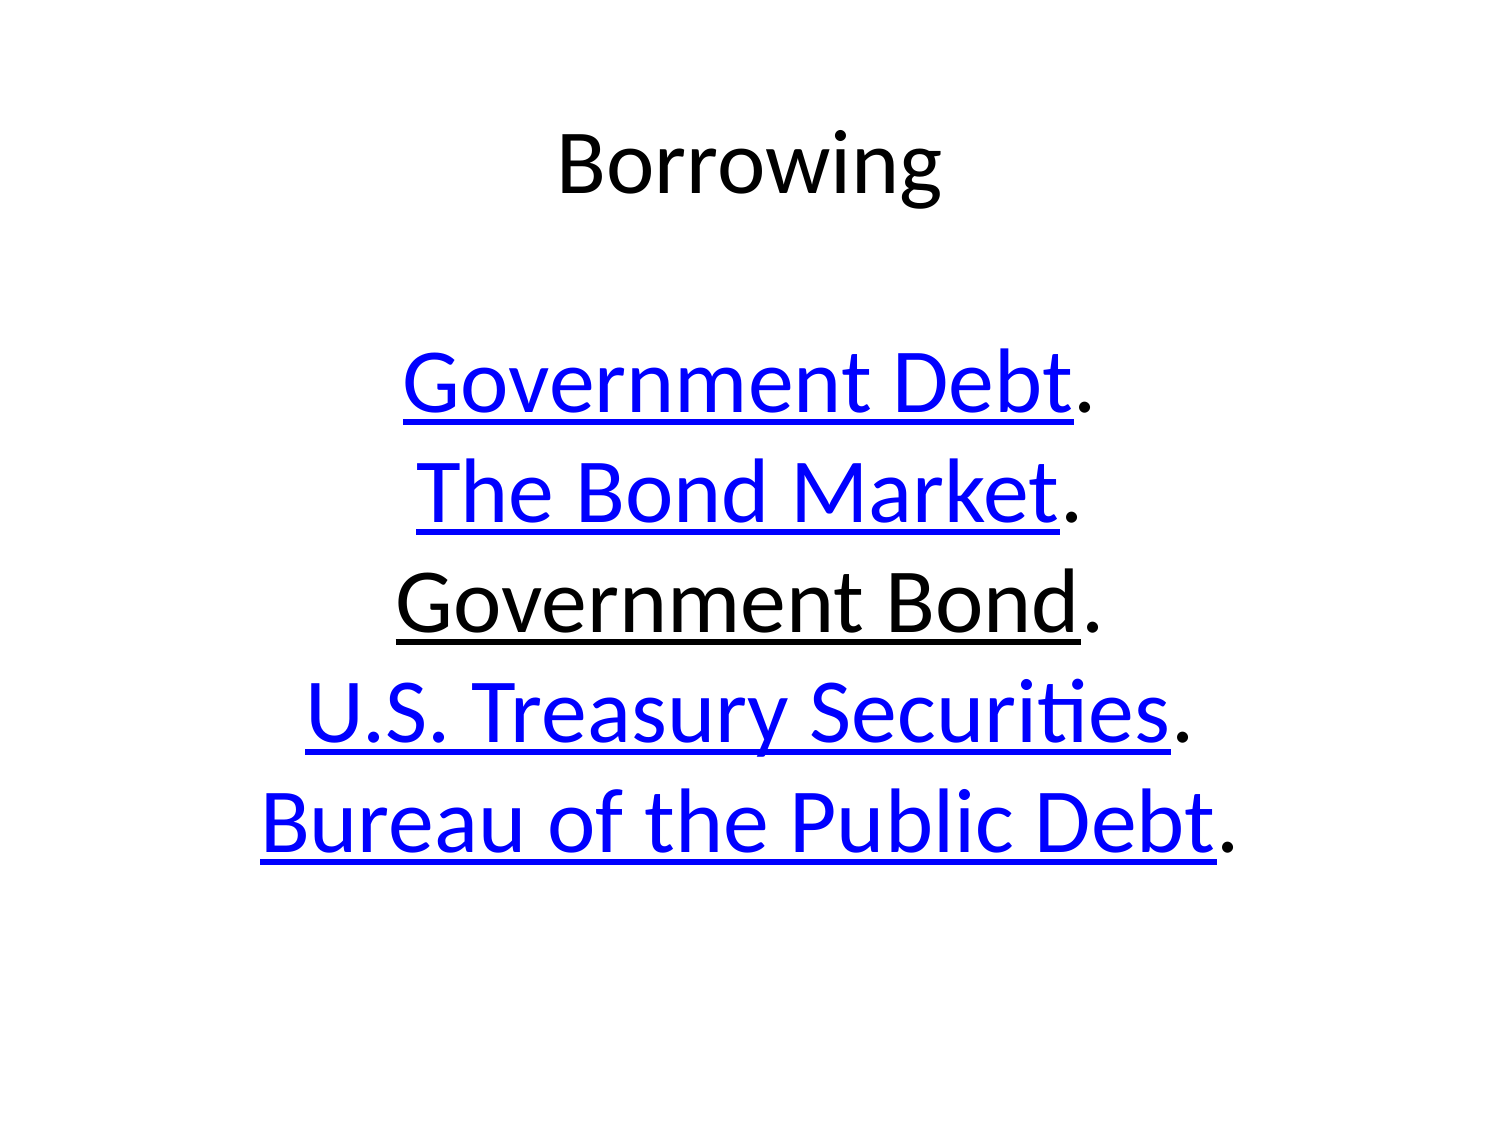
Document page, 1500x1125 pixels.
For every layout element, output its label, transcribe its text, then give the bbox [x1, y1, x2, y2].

title Borrowing Government Debt. The Bond Market. Government Bond. U.S. Treasury Securities. Bureau of the Public Debt. [74, 44, 1426, 1038]
